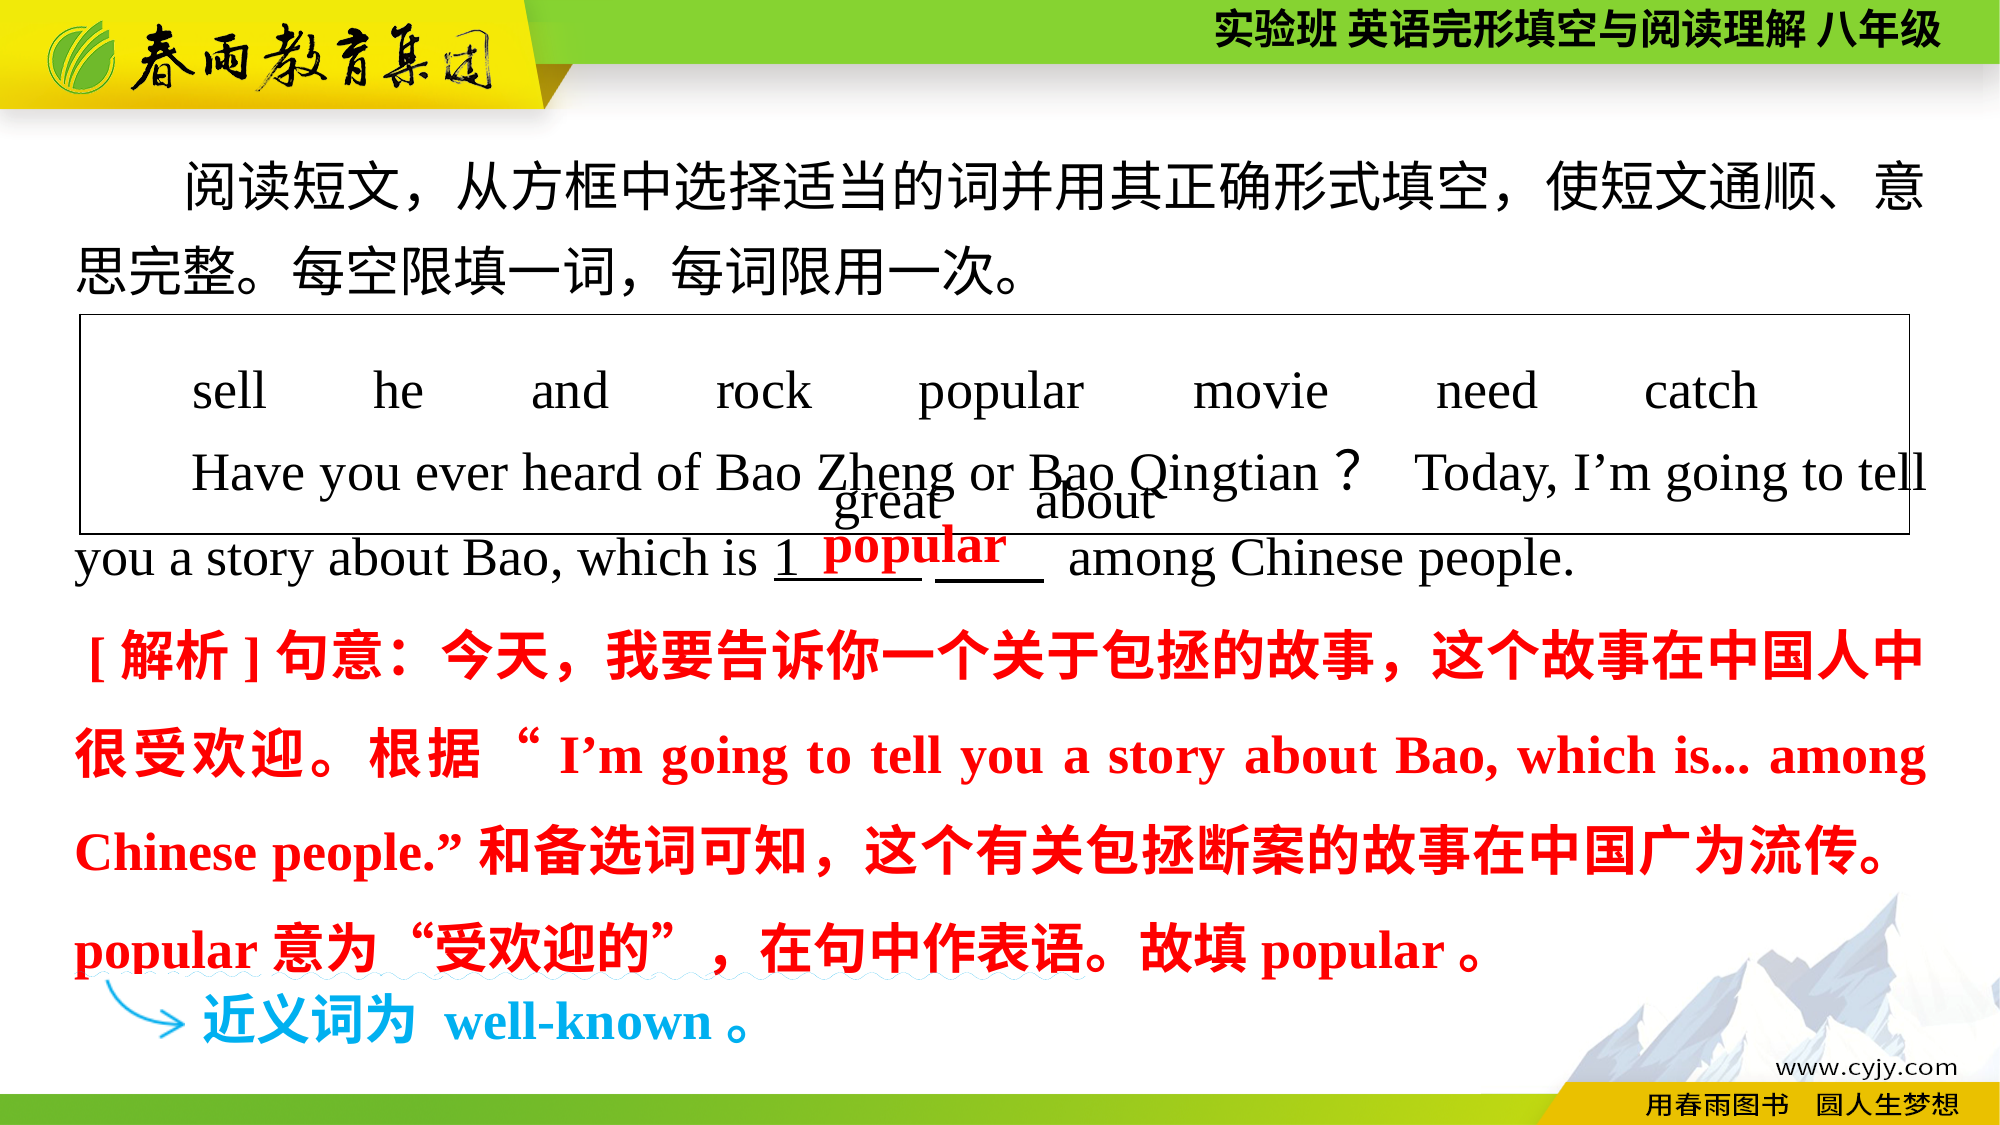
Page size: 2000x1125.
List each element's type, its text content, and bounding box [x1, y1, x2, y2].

text_box Have you ever heard of Bao Zheng or Bao Qingtian？ Today, I’m going to tell you a story about Bao, which is 1 。 among Chinese people. [59, 409, 1944, 581]
text_box popular [808, 481, 1023, 581]
table_header sell he and rock popular movie need catch great about [81, 315, 1909, 409]
text_box [解析]句意：今天，我要告诉你一个关于包拯的故事，这个故事在中国人中很受欢迎。根据“I’m going to tell you a story about Bao, which is... among Chinese people.”和备选词可知，这个有关包拯断案的故事在中国广为流传。popular意为“受欢迎的”，在句中作表语。故填popular。 [59, 581, 1944, 987]
picture [0, 0, 2000, 1125]
list 阅读短文，从方框中选择适当的词并用其正确形式填空，使短文通顺、意思完整。每空限填一词，每词限用一次。 [59, 125, 1944, 303]
text_box 近义词为 well-known。 [187, 978, 796, 1058]
